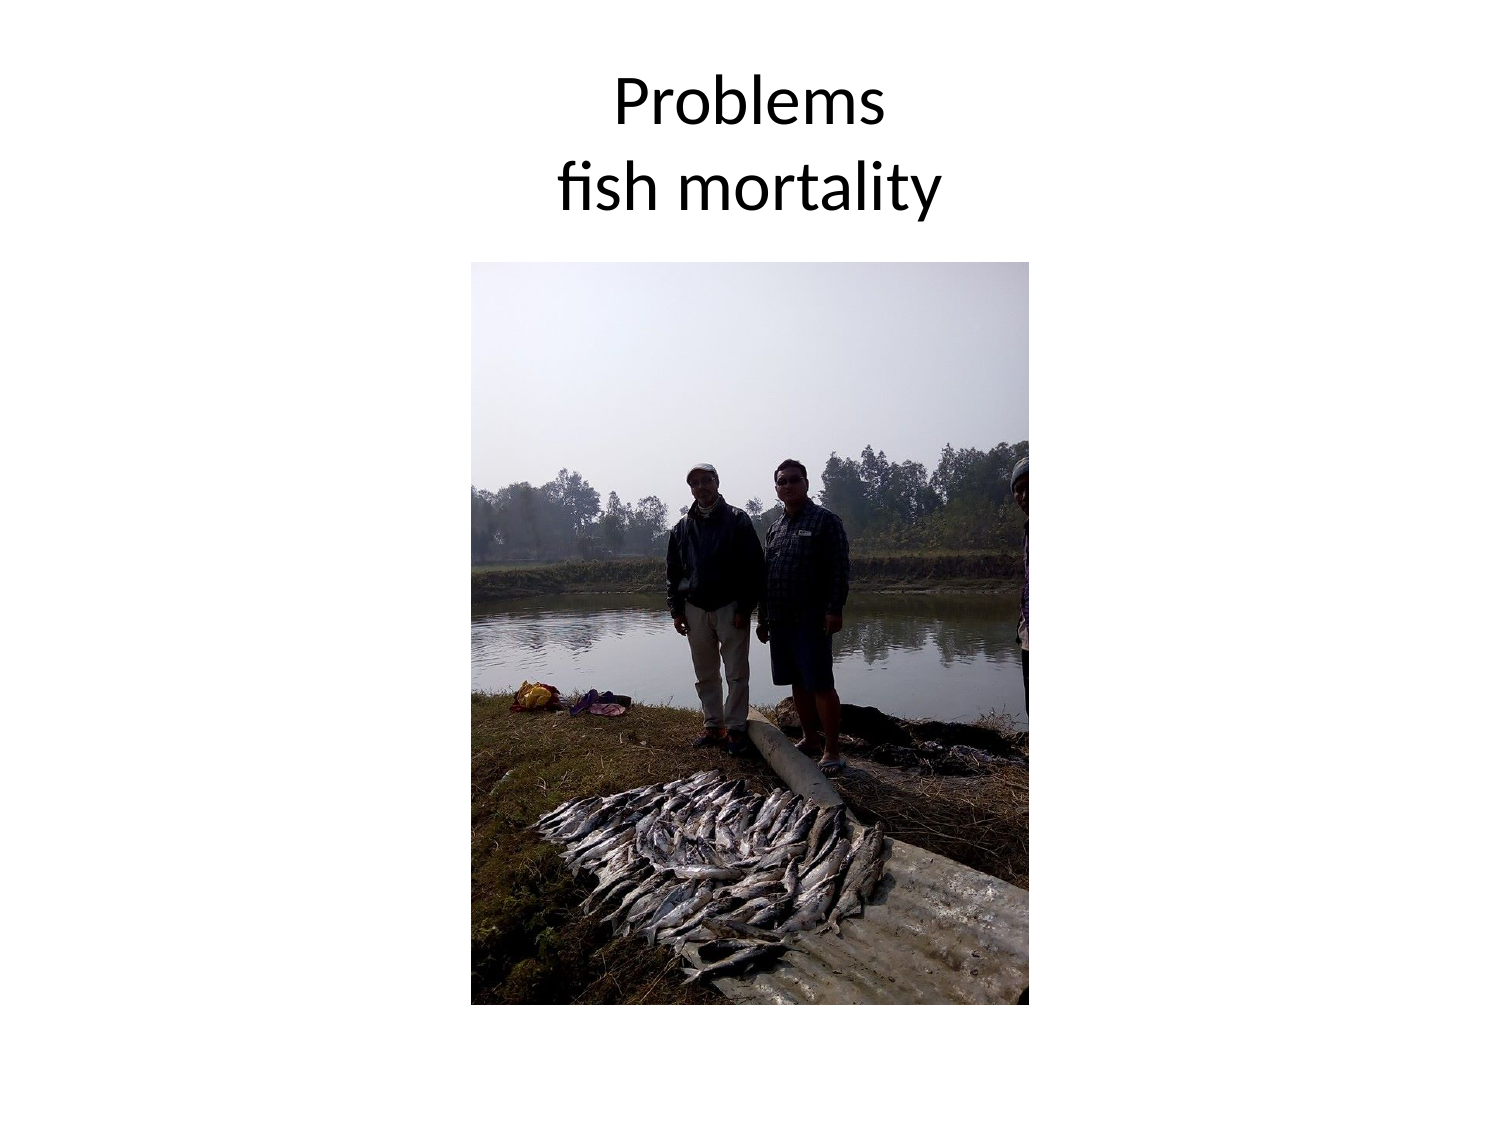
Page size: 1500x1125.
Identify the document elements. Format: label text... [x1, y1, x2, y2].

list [471, 262, 1029, 1006]
title Problems fish mortality [75, 45, 1425, 233]
